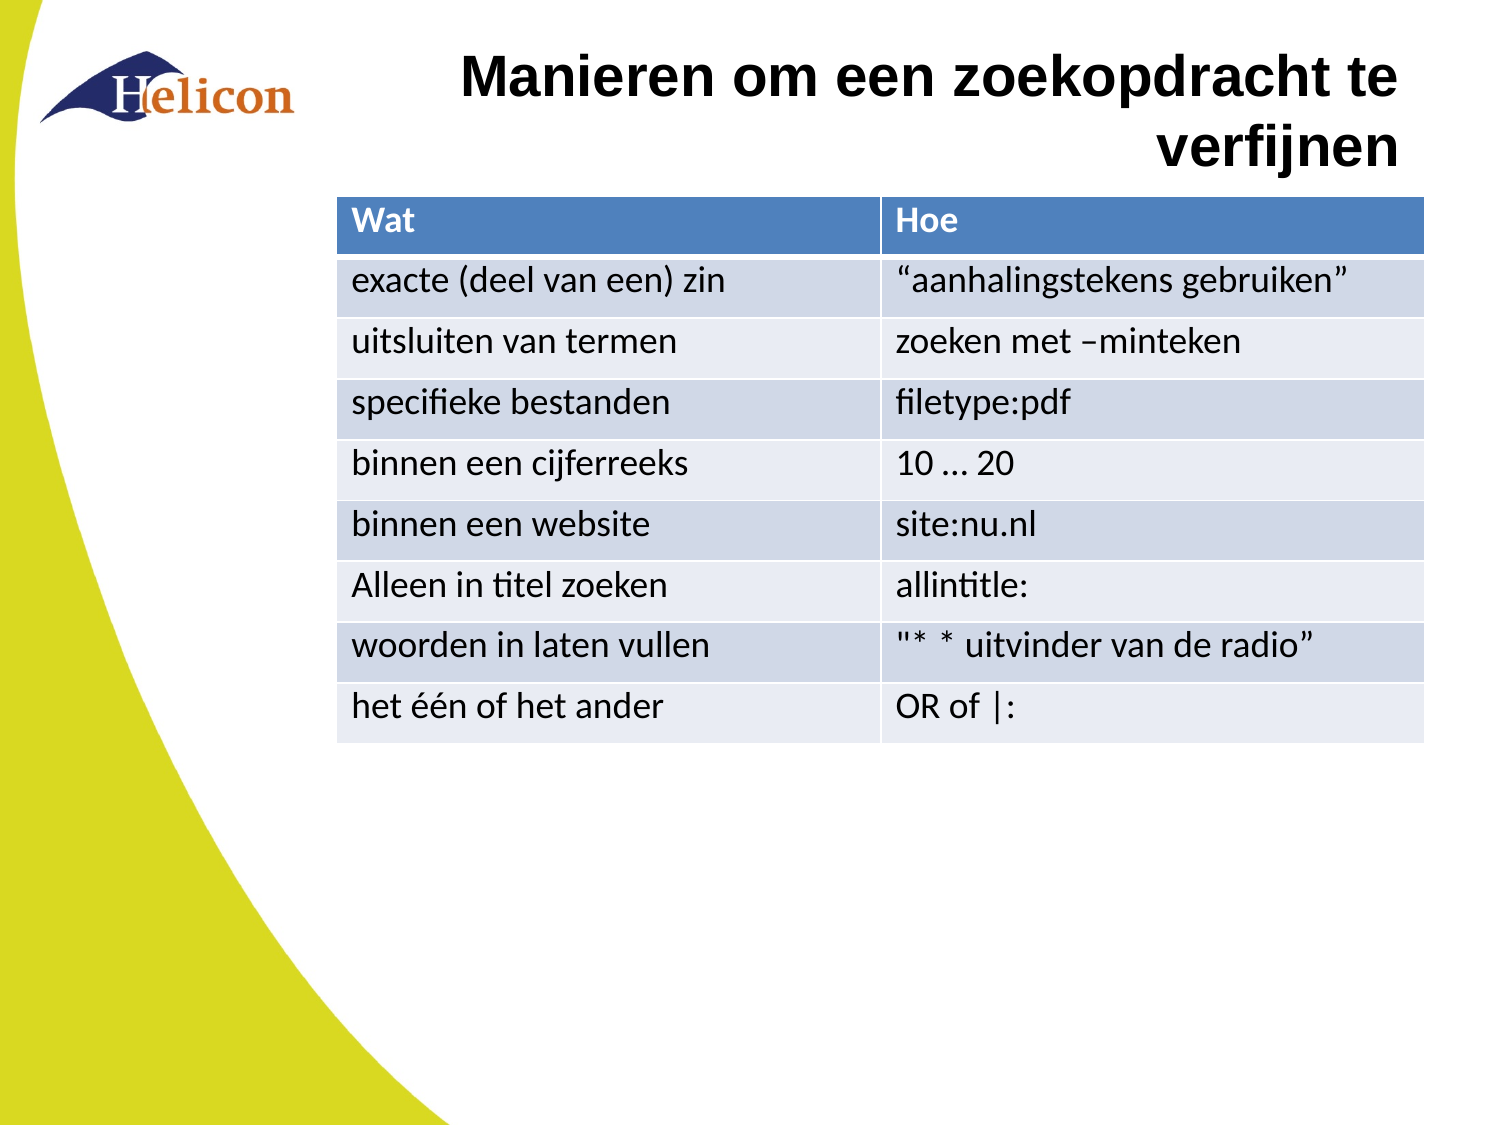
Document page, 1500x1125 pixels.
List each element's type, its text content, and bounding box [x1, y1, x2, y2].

picture [0, 0, 1500, 1125]
table_cell OR of |: [882, 684, 1424, 743]
table_header Wat [337, 197, 880, 254]
table_cell allintitle: [882, 562, 1424, 621]
table_cell woorden in laten vullen [337, 623, 880, 682]
table_cell binnen een website [337, 501, 880, 560]
table_cell filetype:pdf [882, 380, 1424, 439]
table_cell specifieke bestanden [337, 380, 880, 439]
table_cell het één of het ander [337, 684, 880, 743]
table_cell zoeken met –minteken [882, 319, 1424, 378]
table_cell exacte (deel van een) zin [337, 260, 880, 317]
table_cell uitsluiten van termen [337, 319, 880, 378]
table_cell “aanhalingstekens gebruiken” [882, 260, 1424, 317]
table_cell binnen een cijferreeks [337, 441, 880, 500]
table_cell site:nu.nl [882, 501, 1424, 560]
title Manieren om een zoekopdracht te verfijnen [324, 54, 1415, 161]
table_header Hoe [882, 197, 1424, 254]
table_cell 10 … 20 [882, 441, 1424, 500]
table_cell "* * uitvinder van de radio” [882, 623, 1424, 682]
table_cell Alleen in titel zoeken [337, 562, 880, 621]
